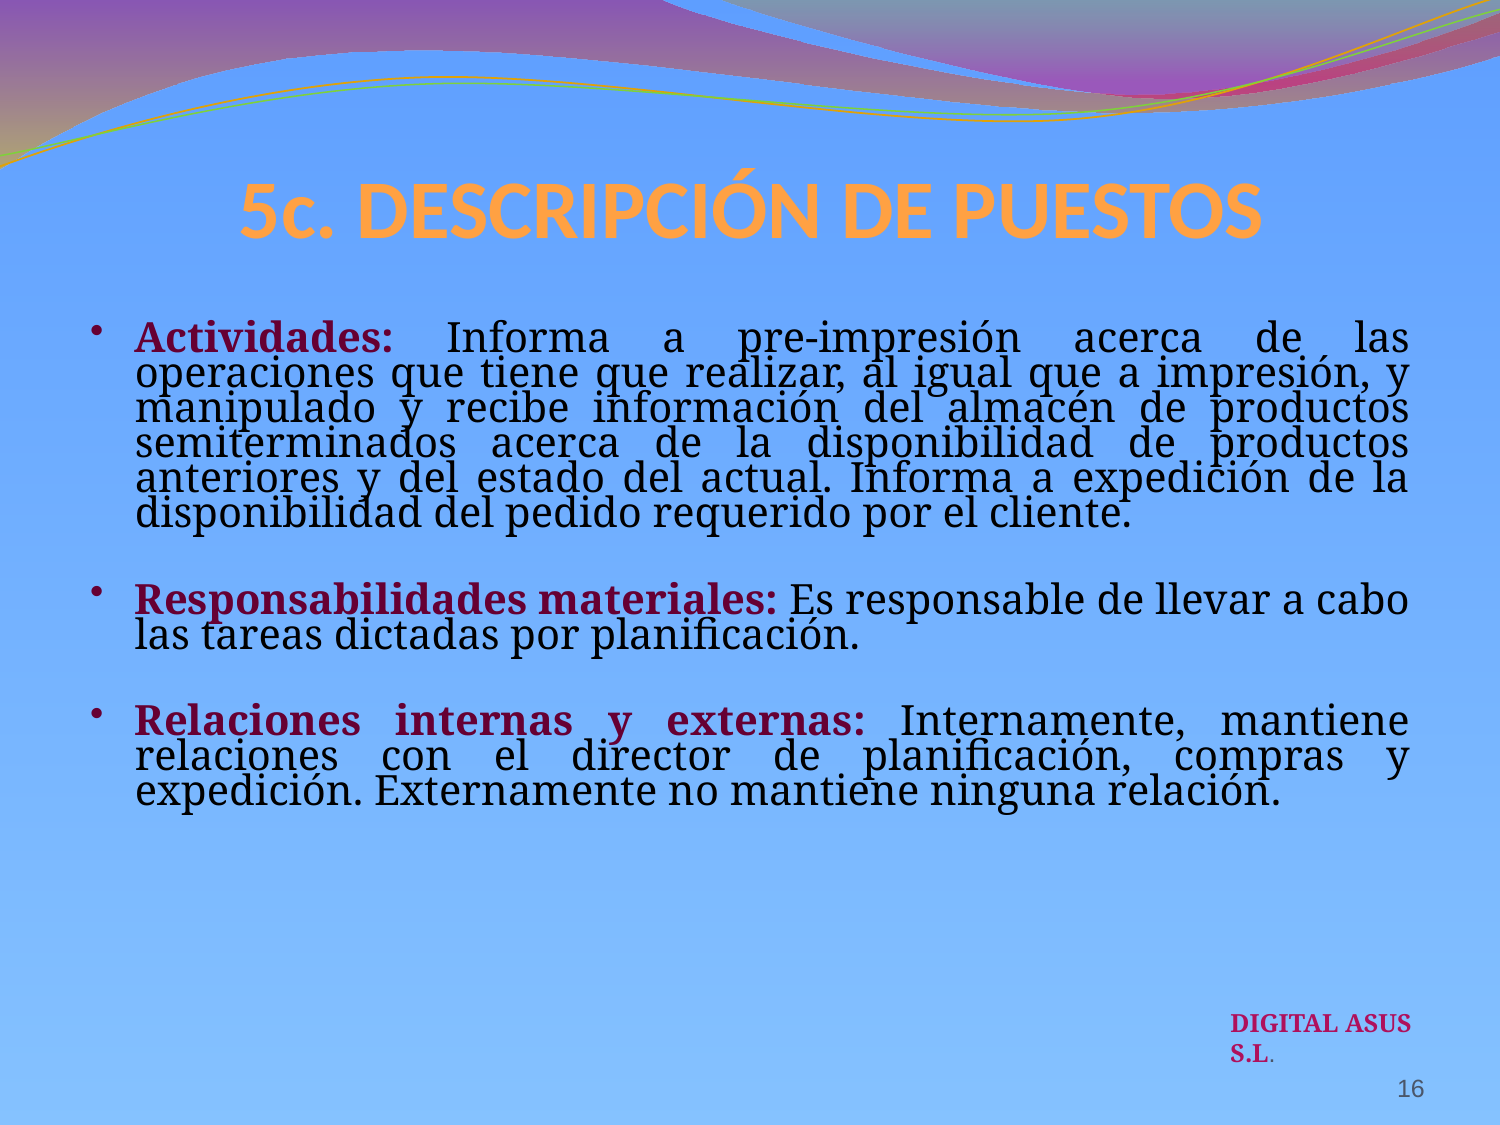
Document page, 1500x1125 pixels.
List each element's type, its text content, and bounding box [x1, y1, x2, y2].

list Actividades: Informa a pre-impresión acerca de las operaciones que tiene que realizar, al igual que a impresión, y manipulado y recibe información del almacén de productos semiterminados acerca de la disponibilidad de productos anteriores y del estado del actual. Informa a expedición de la disponibilidad del pedido requerido por el cliente. Responsabilidades materiales: Es responsable de llevar a cabo las tareas dictadas por planificación. Relaciones internas y externas: Internamente, mantiene relaciones con el director de planificación, compras y expedición. Externamente no mantiene ninguna relación. [74, 317, 1426, 1038]
text_box 5c. DESCRIPCIÓN DE PUESTOS [76, 148, 1427, 256]
slide_number 16 [1299, 1042, 1425, 1103]
text_box Flexibilidad: [704, 13, 773, 18]
text_box DIGITAL ASUS S.L. [1230, 1019, 1453, 1068]
